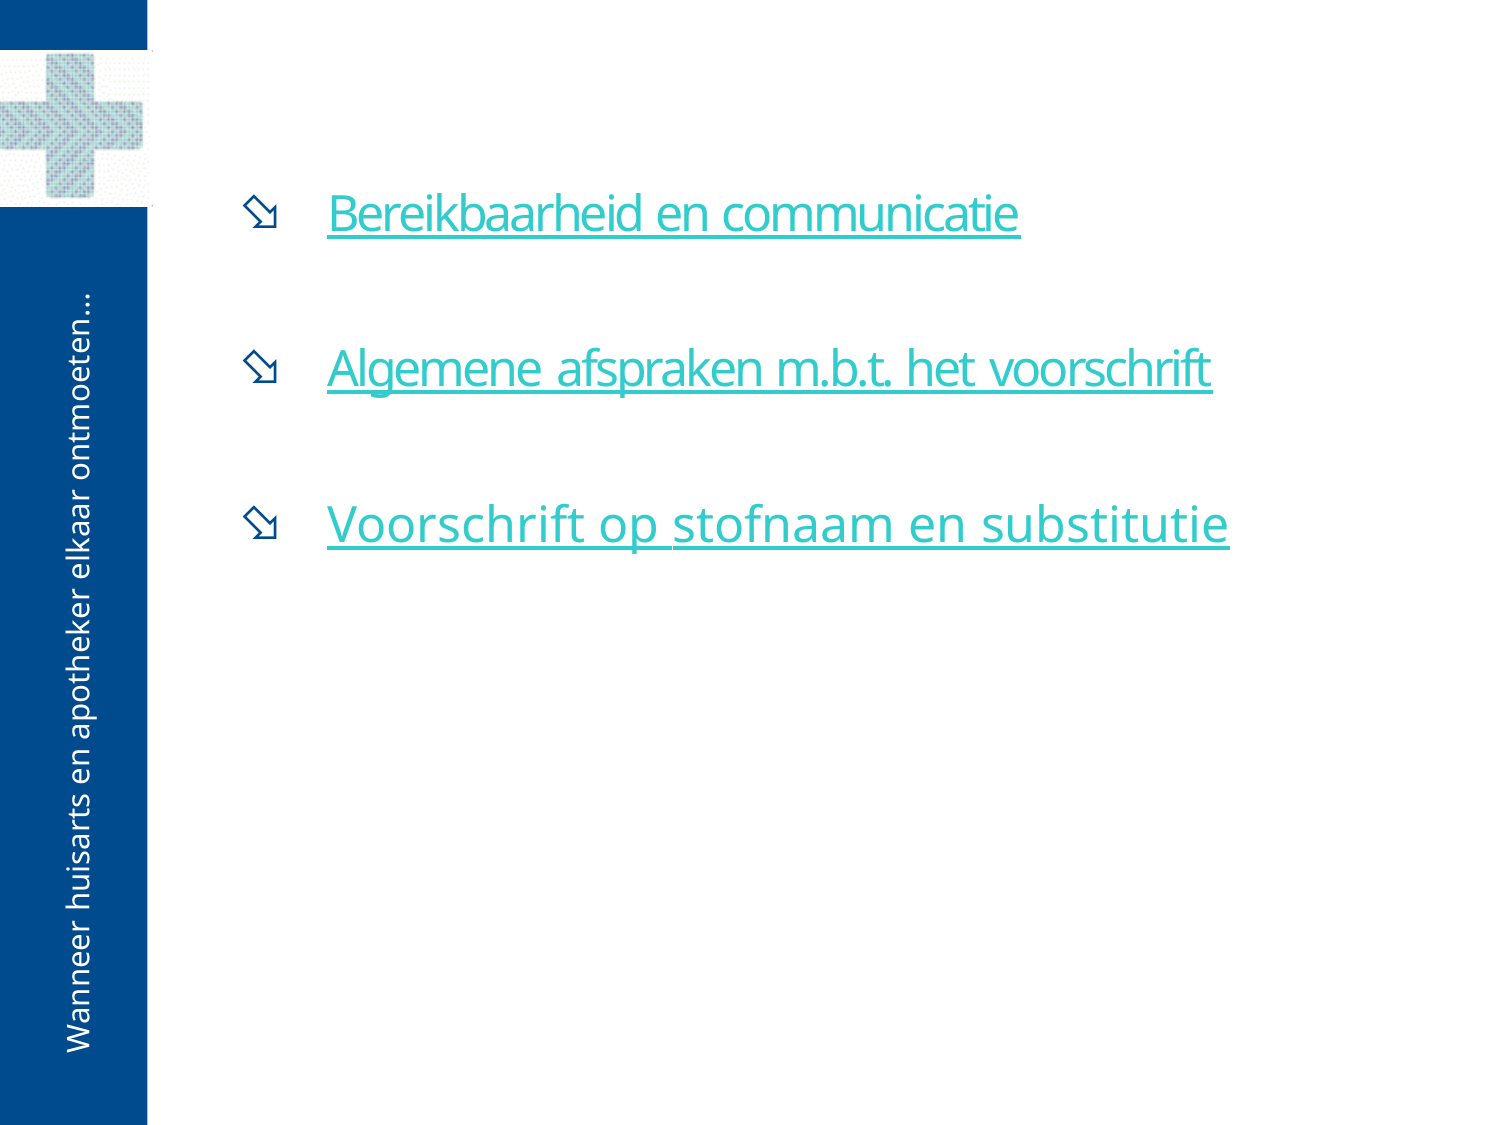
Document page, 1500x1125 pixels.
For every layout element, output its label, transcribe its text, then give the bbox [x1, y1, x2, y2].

picture [0, 50, 154, 207]
list Bereikbaarheid en communicatie Algemene afspraken m.b.t. het voorschrift Voorschrift op stofnaam en substitutie [223, 173, 1464, 1038]
